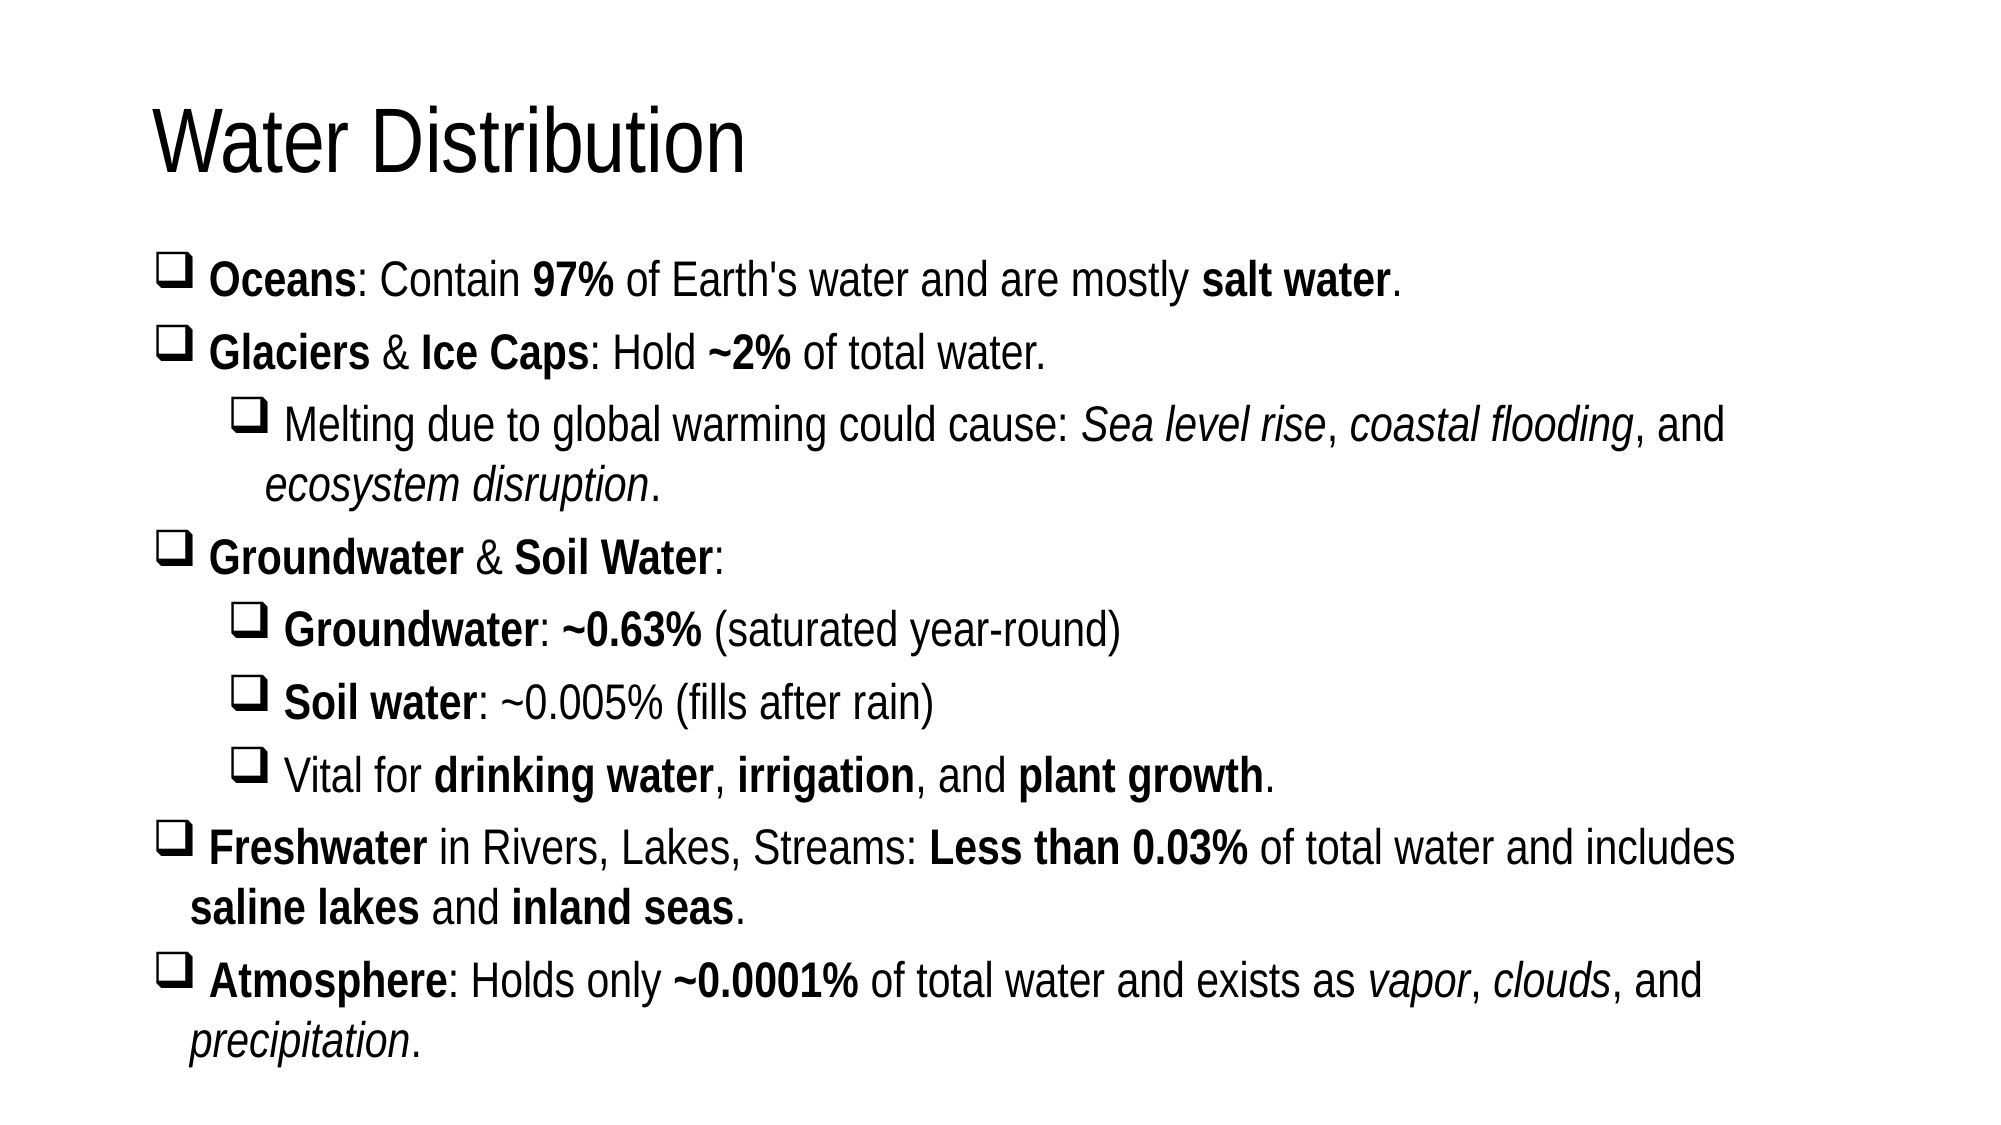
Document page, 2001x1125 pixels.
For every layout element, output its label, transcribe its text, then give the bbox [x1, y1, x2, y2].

title Water Distribution [137, 59, 1863, 227]
list Oceans: Contain 97% of Earth's water and are mostly salt water. Glaciers & Ice Caps: Hold ~2% of total water. Melting due to global warming could cause: Sea level rise, coastal flooding, and ecosystem disruption. Groundwater & Soil Water: Groundwater: ~0.63% (saturated year-round) Soil water: ~0.005% (fills after rain) Vital for drinking water, irrigation, and plant growth. Freshwater in Rivers, Lakes, Streams: Less than 0.03% of total water and includes saline lakes and inland seas. Atmosphere: Holds only ~0.0001% of total water and exists as vapor, clouds, and precipitation. [137, 239, 1807, 1044]
